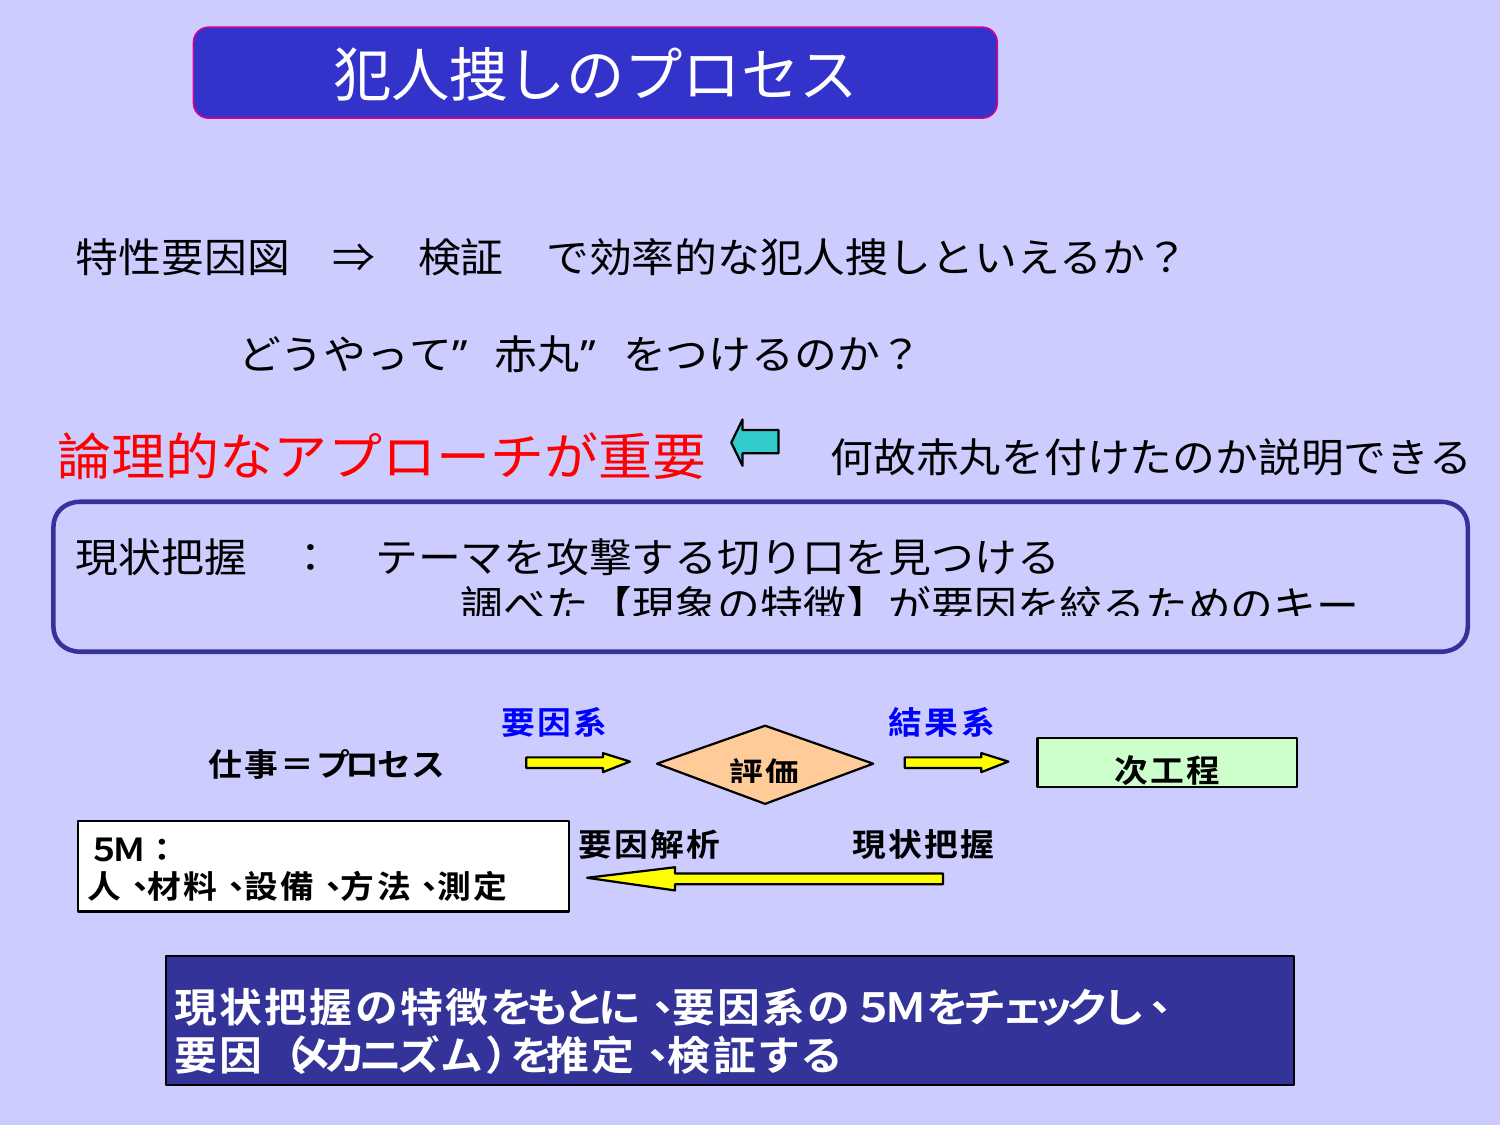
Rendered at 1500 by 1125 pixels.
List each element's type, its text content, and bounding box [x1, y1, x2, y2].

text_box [0, 220, 1500, 1125]
text_box 犯人捜しのプロセス [193, 27, 998, 119]
